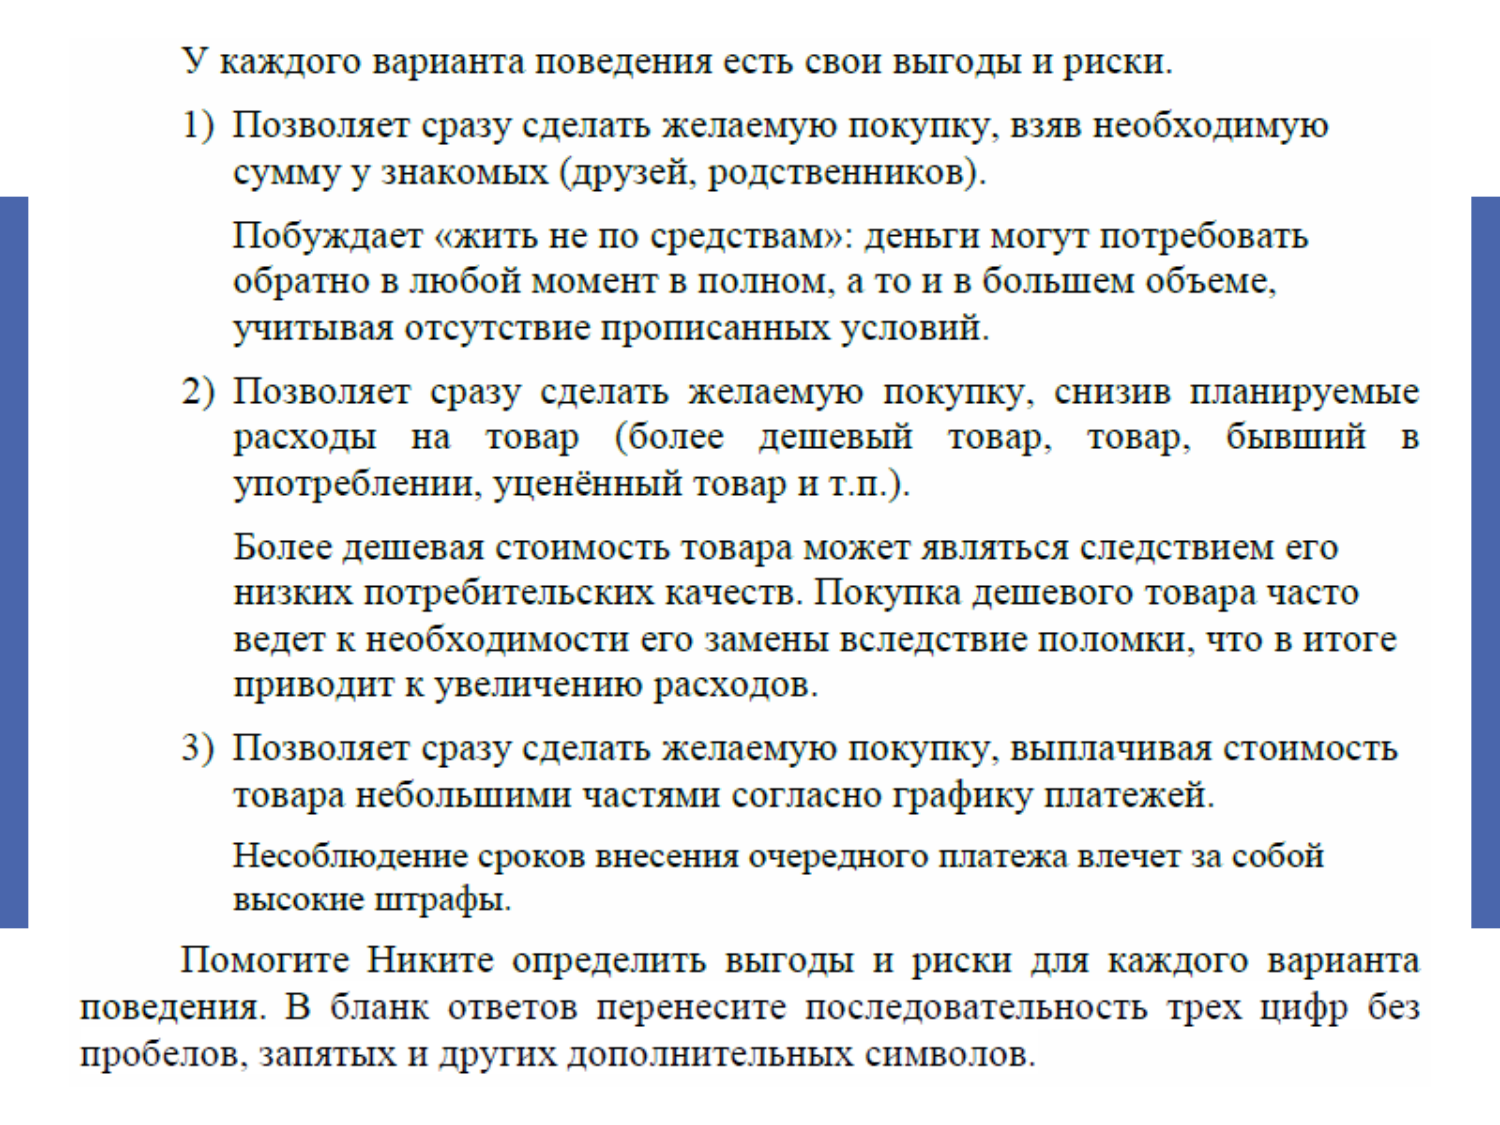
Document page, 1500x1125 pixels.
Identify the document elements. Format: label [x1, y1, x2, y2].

text_box [1470, 196, 1500, 929]
picture [69, 38, 1431, 1087]
text_box [0, 196, 29, 929]
